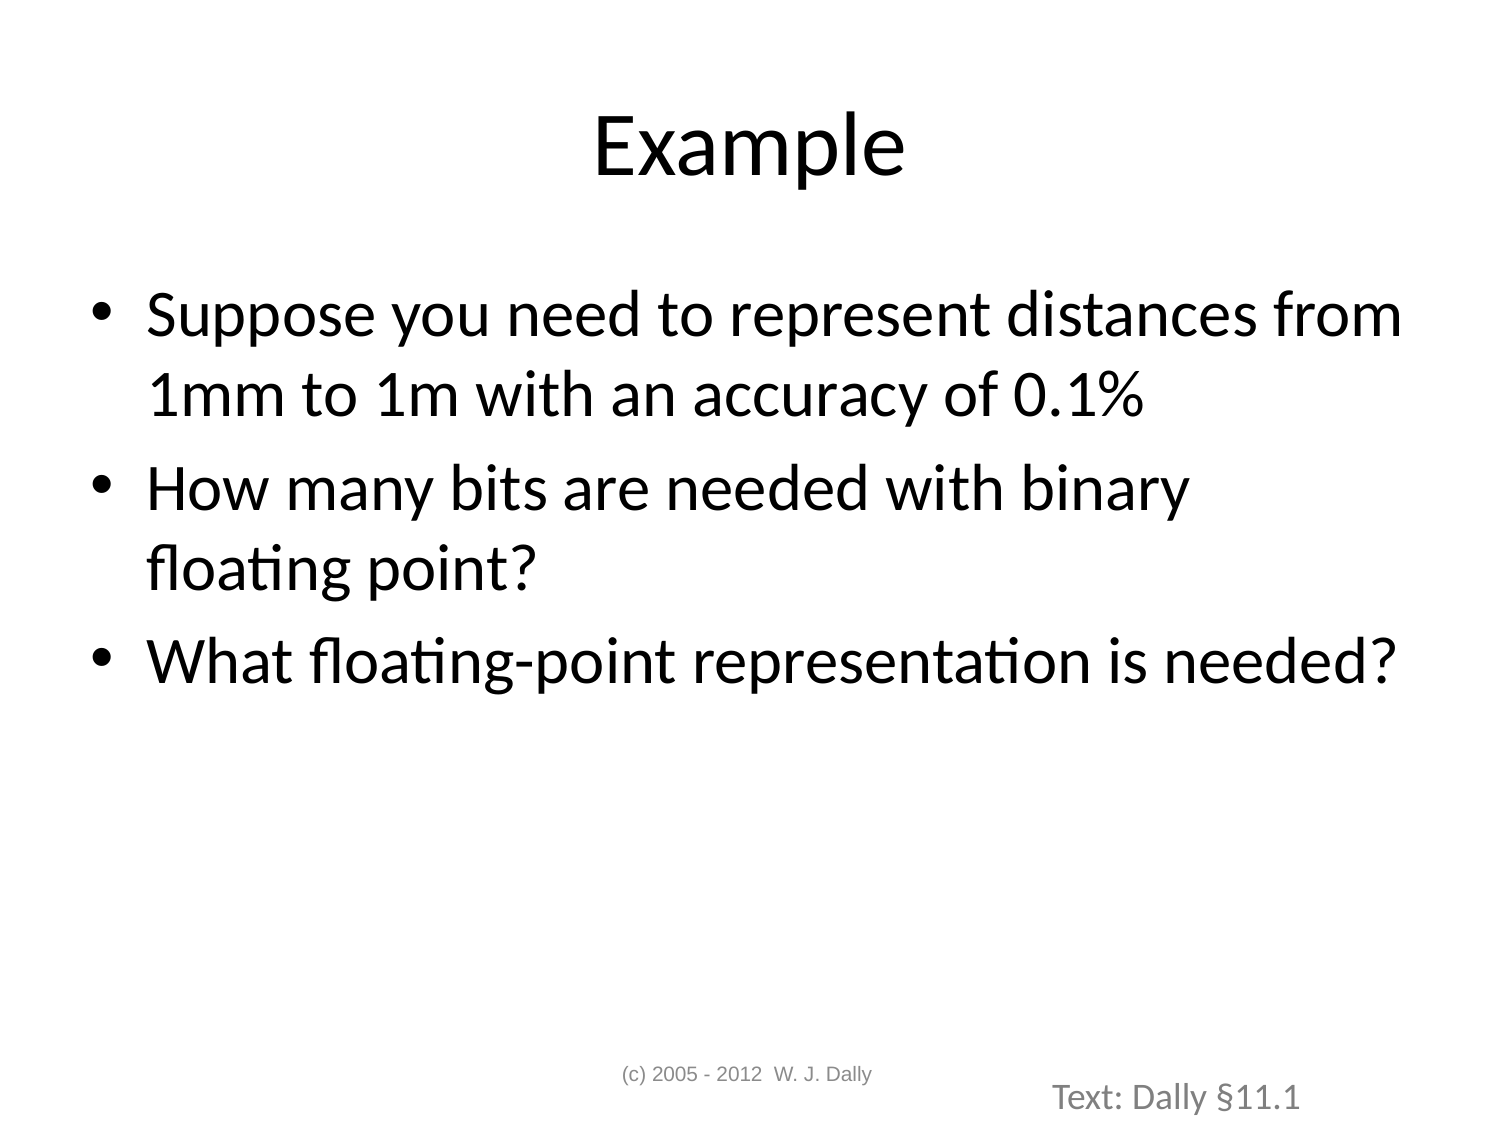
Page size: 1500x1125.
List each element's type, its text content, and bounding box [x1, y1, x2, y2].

text_box Text: Dally §11.1 [1037, 1064, 1350, 1125]
title Example [75, 45, 1425, 233]
footer (c) 2005 - 2012 W. J. Dally [512, 1042, 988, 1103]
list Suppose you need to represent distances from 1mm to 1m with an accuracy of 0.1% How many bits are needed with binary floating point? What floating-point representation is needed? [75, 262, 1425, 1005]
